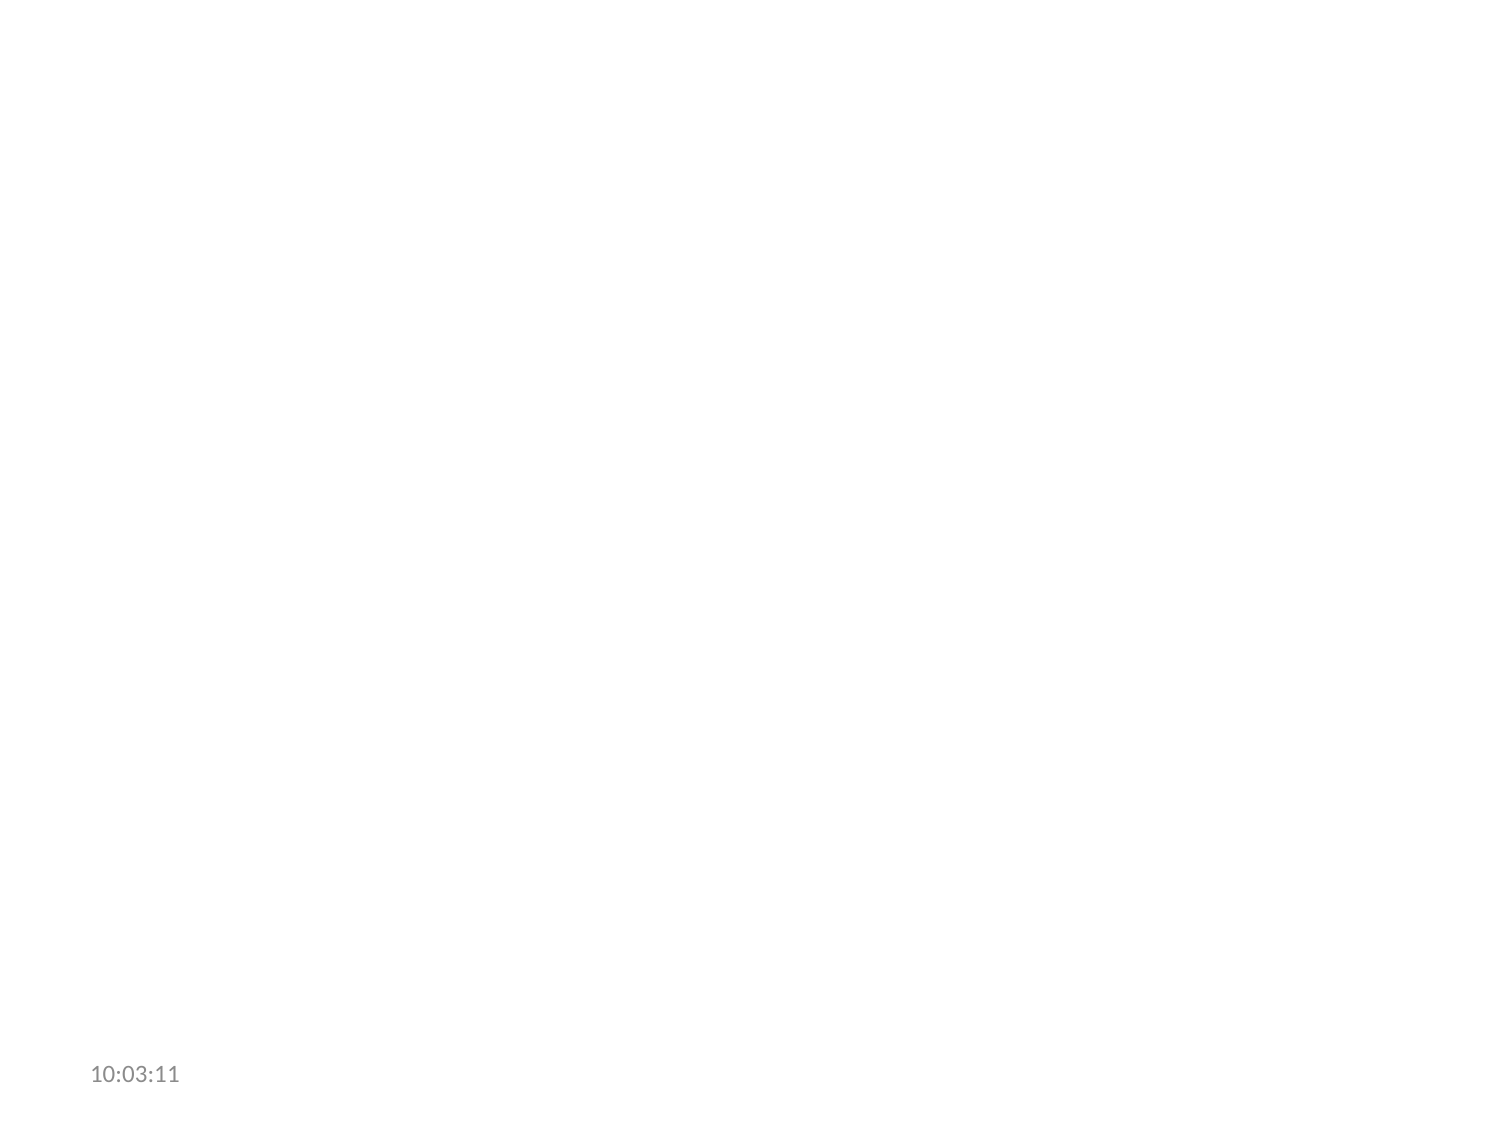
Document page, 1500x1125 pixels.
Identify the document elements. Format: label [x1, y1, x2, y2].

slide_number [75, 1042, 425, 1103]
